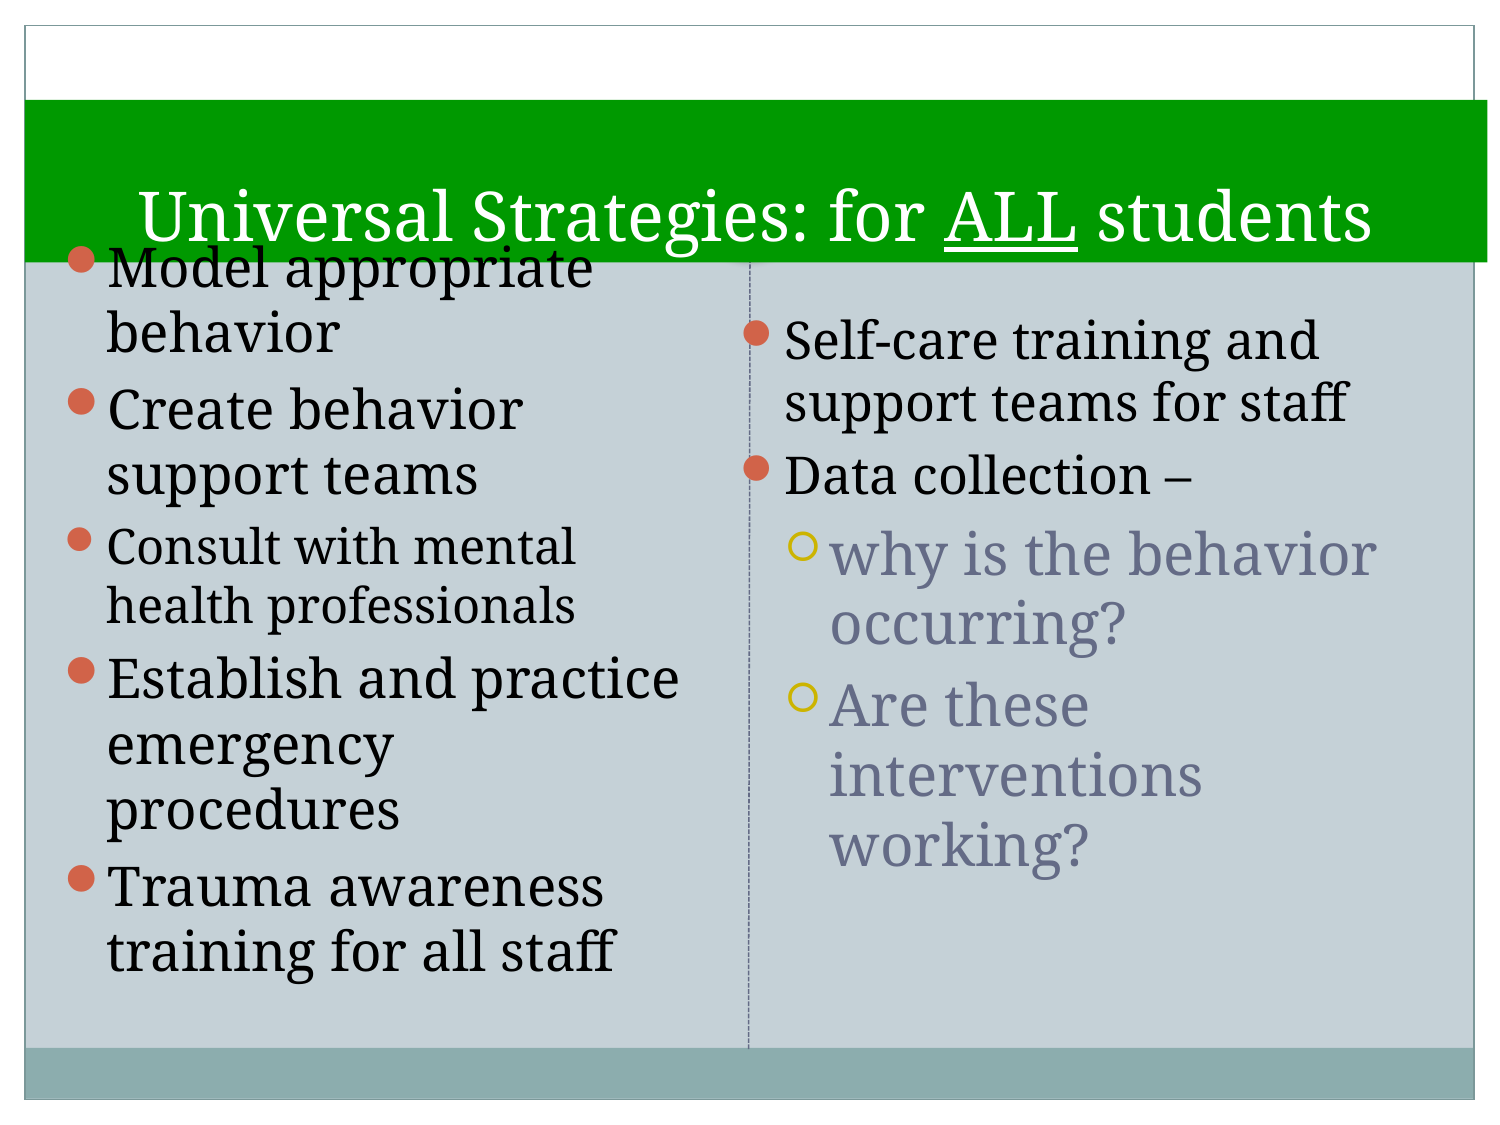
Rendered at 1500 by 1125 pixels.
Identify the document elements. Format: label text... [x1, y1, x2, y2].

title Universal Strategies: for ALL students [24, 99, 1488, 263]
list Self-care training and support teams for staff Data collection – why is the behavior occurring? Are these interventions working? [725, 299, 1450, 1006]
list Model appropriate behavior Create behavior support teams Consult with mental health professionals Establish and practice emergency procedures Trauma awareness training for all staff [49, 224, 712, 993]
